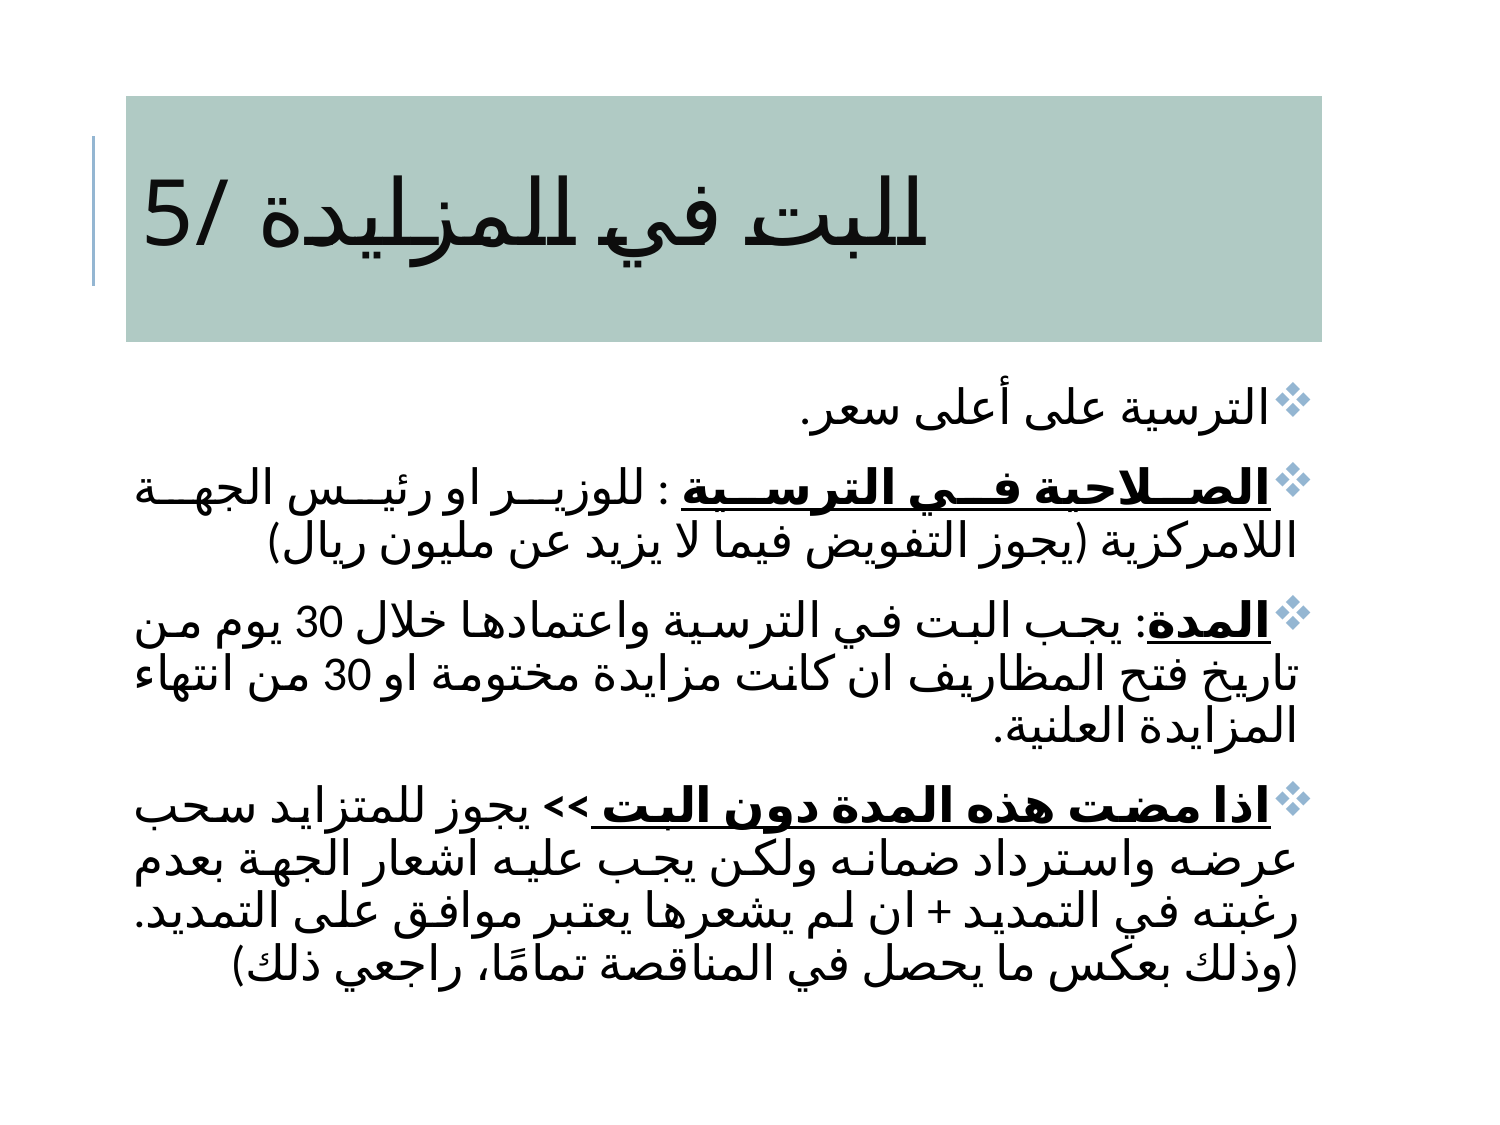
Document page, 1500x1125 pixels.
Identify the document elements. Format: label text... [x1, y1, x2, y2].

list الترسية على أعلى سعر. الصلاحية في الترسية : للوزير او رئيس الجهة اللامركزية (يجوز التفويض فيما لا يزيد عن مليون ريال) المدة: يجب البت في الترسية واعتمادها خلال 30 يوم من تاريخ فتح المظاريف ان كانت مزايدة مختومة او 30 من انتهاء المزايدة العلنية. اذا مضت هذه المدة دون البت >> يجوز للمتزايد سحب عرضه واسترداد ضمانه ولكن يجب عليه اشعار الجهة بعدم رغبته في التمديد + ان لم يشعرها يعتبر موافق على التمديد. (وذلك بعكس ما يحصل في المناقصة تمامًا، راجعي ذلك) [126, 375, 1322, 1035]
title 5/ البت في المزايدة [126, 96, 1322, 342]
